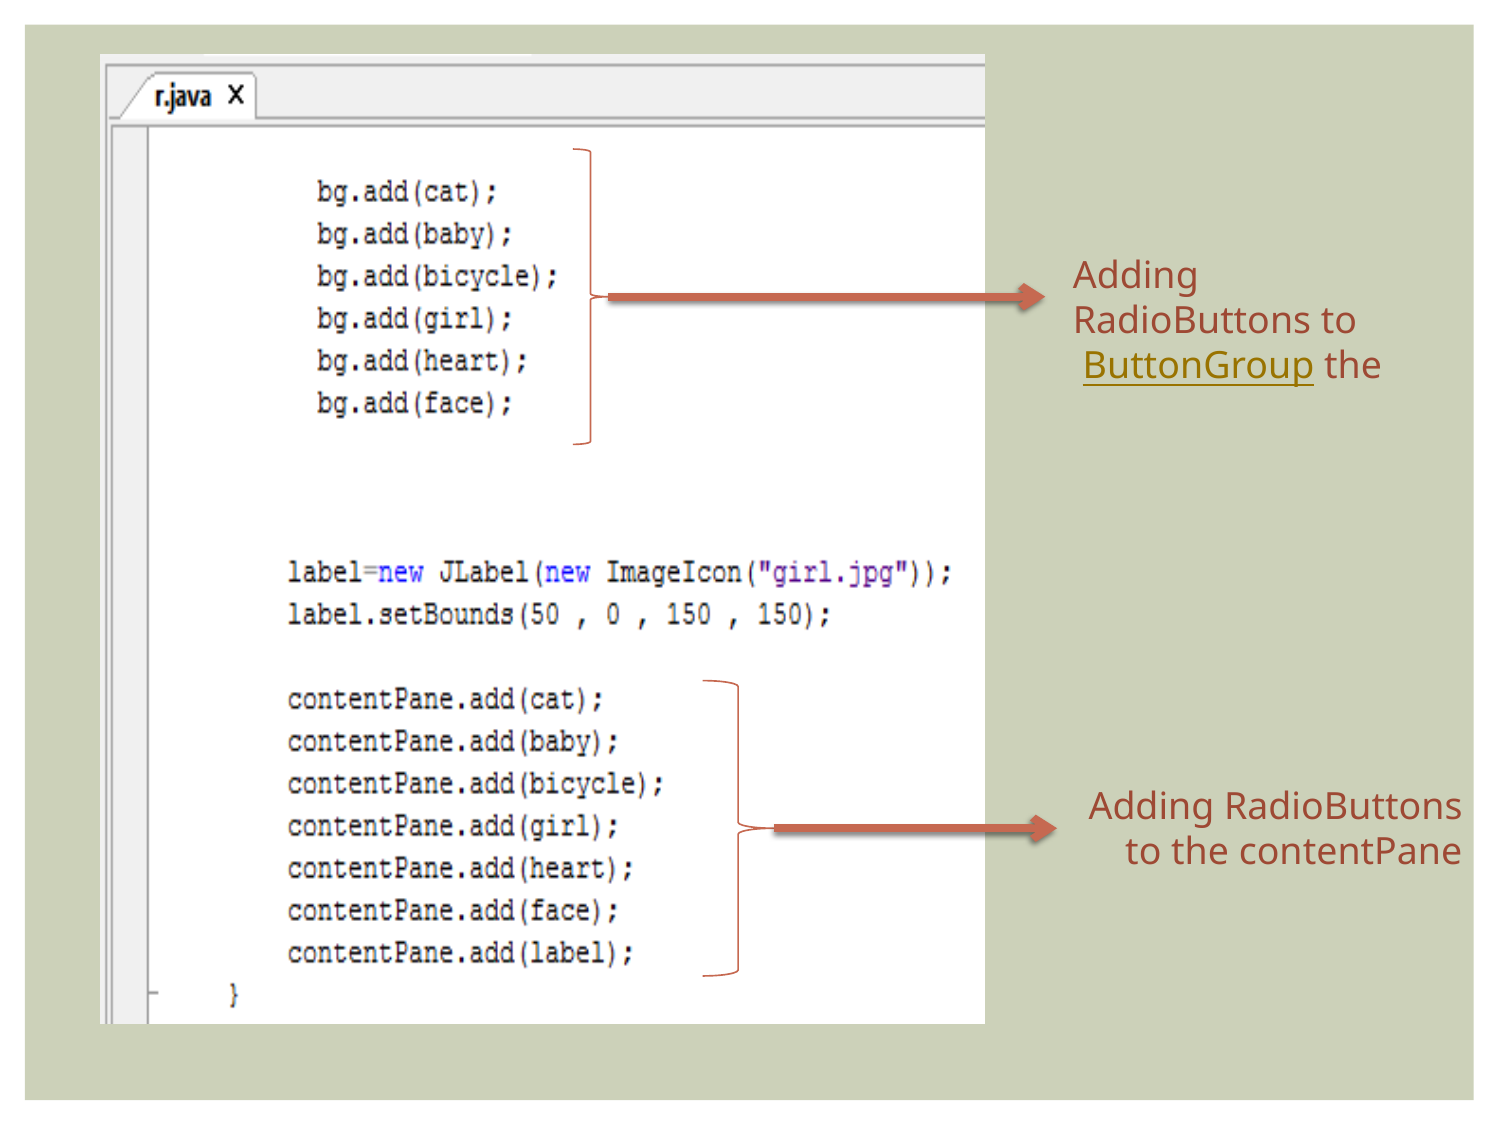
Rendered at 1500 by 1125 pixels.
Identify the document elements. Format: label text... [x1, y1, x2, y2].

text_box Adding RadioButtons to the ButtonGroup [1058, 243, 1437, 398]
picture [100, 54, 986, 1024]
text_box Adding RadioButtons to the contentPane [1058, 775, 1478, 880]
